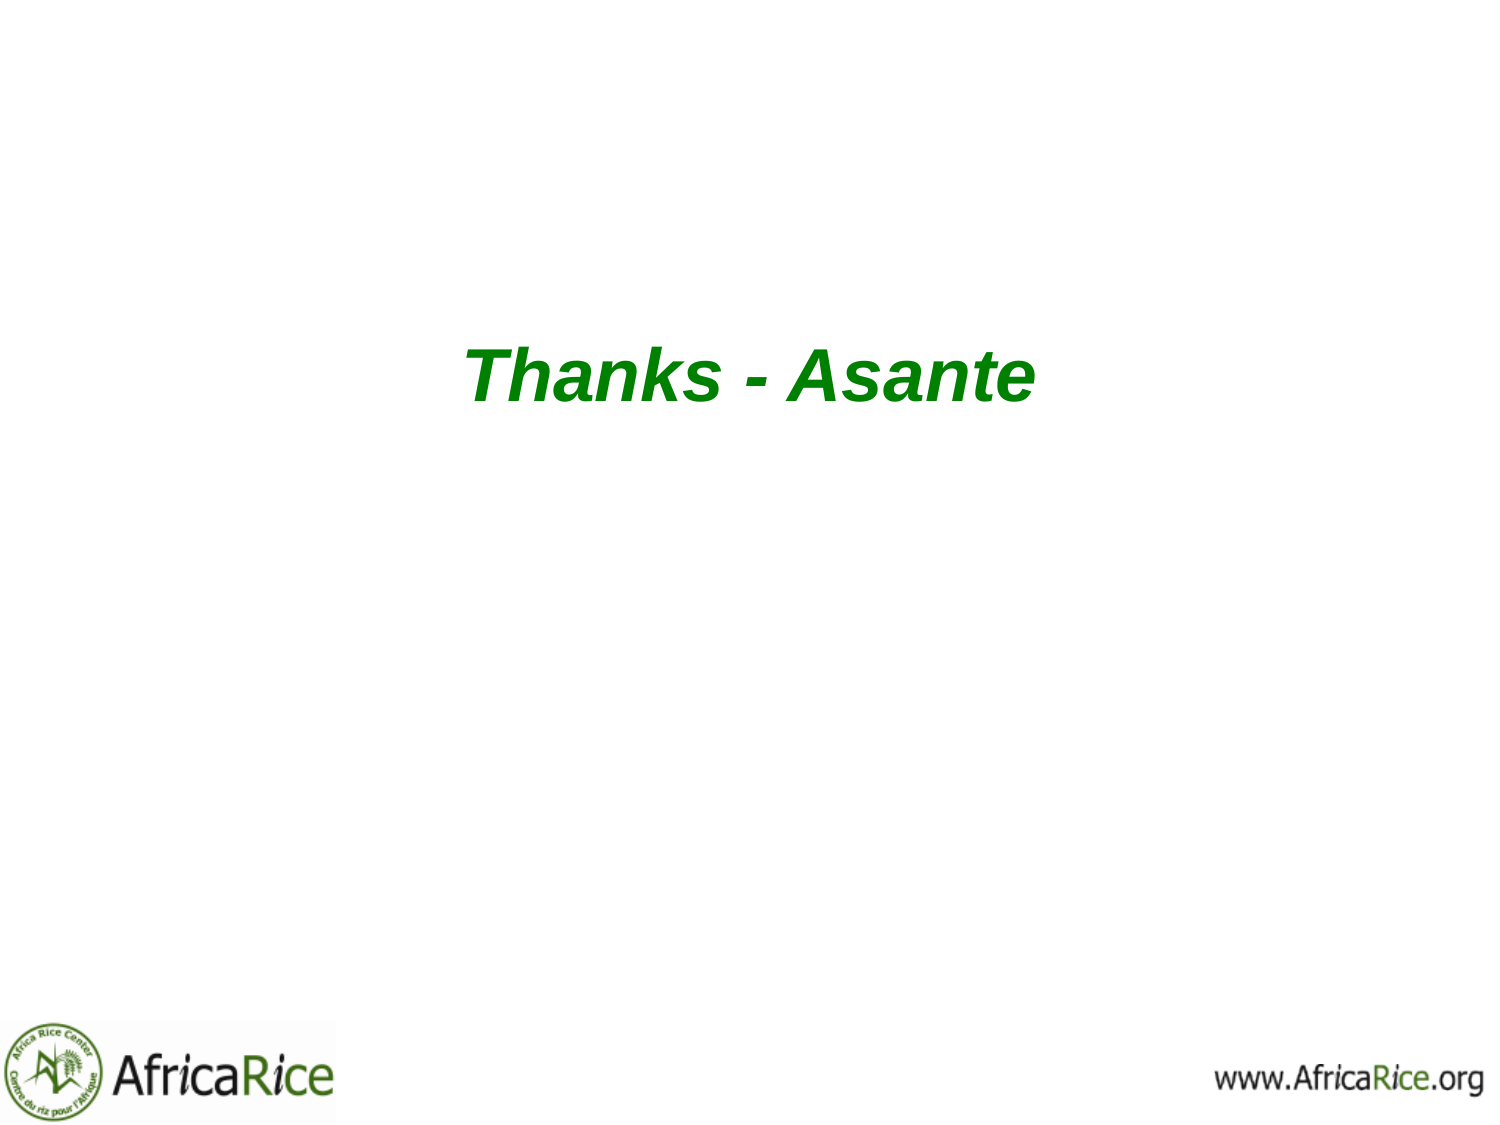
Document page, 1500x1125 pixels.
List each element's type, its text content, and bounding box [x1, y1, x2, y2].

picture [1212, 1064, 1488, 1100]
picture [0, 1020, 336, 1125]
title Thanks - Asante [0, 324, 1500, 418]
